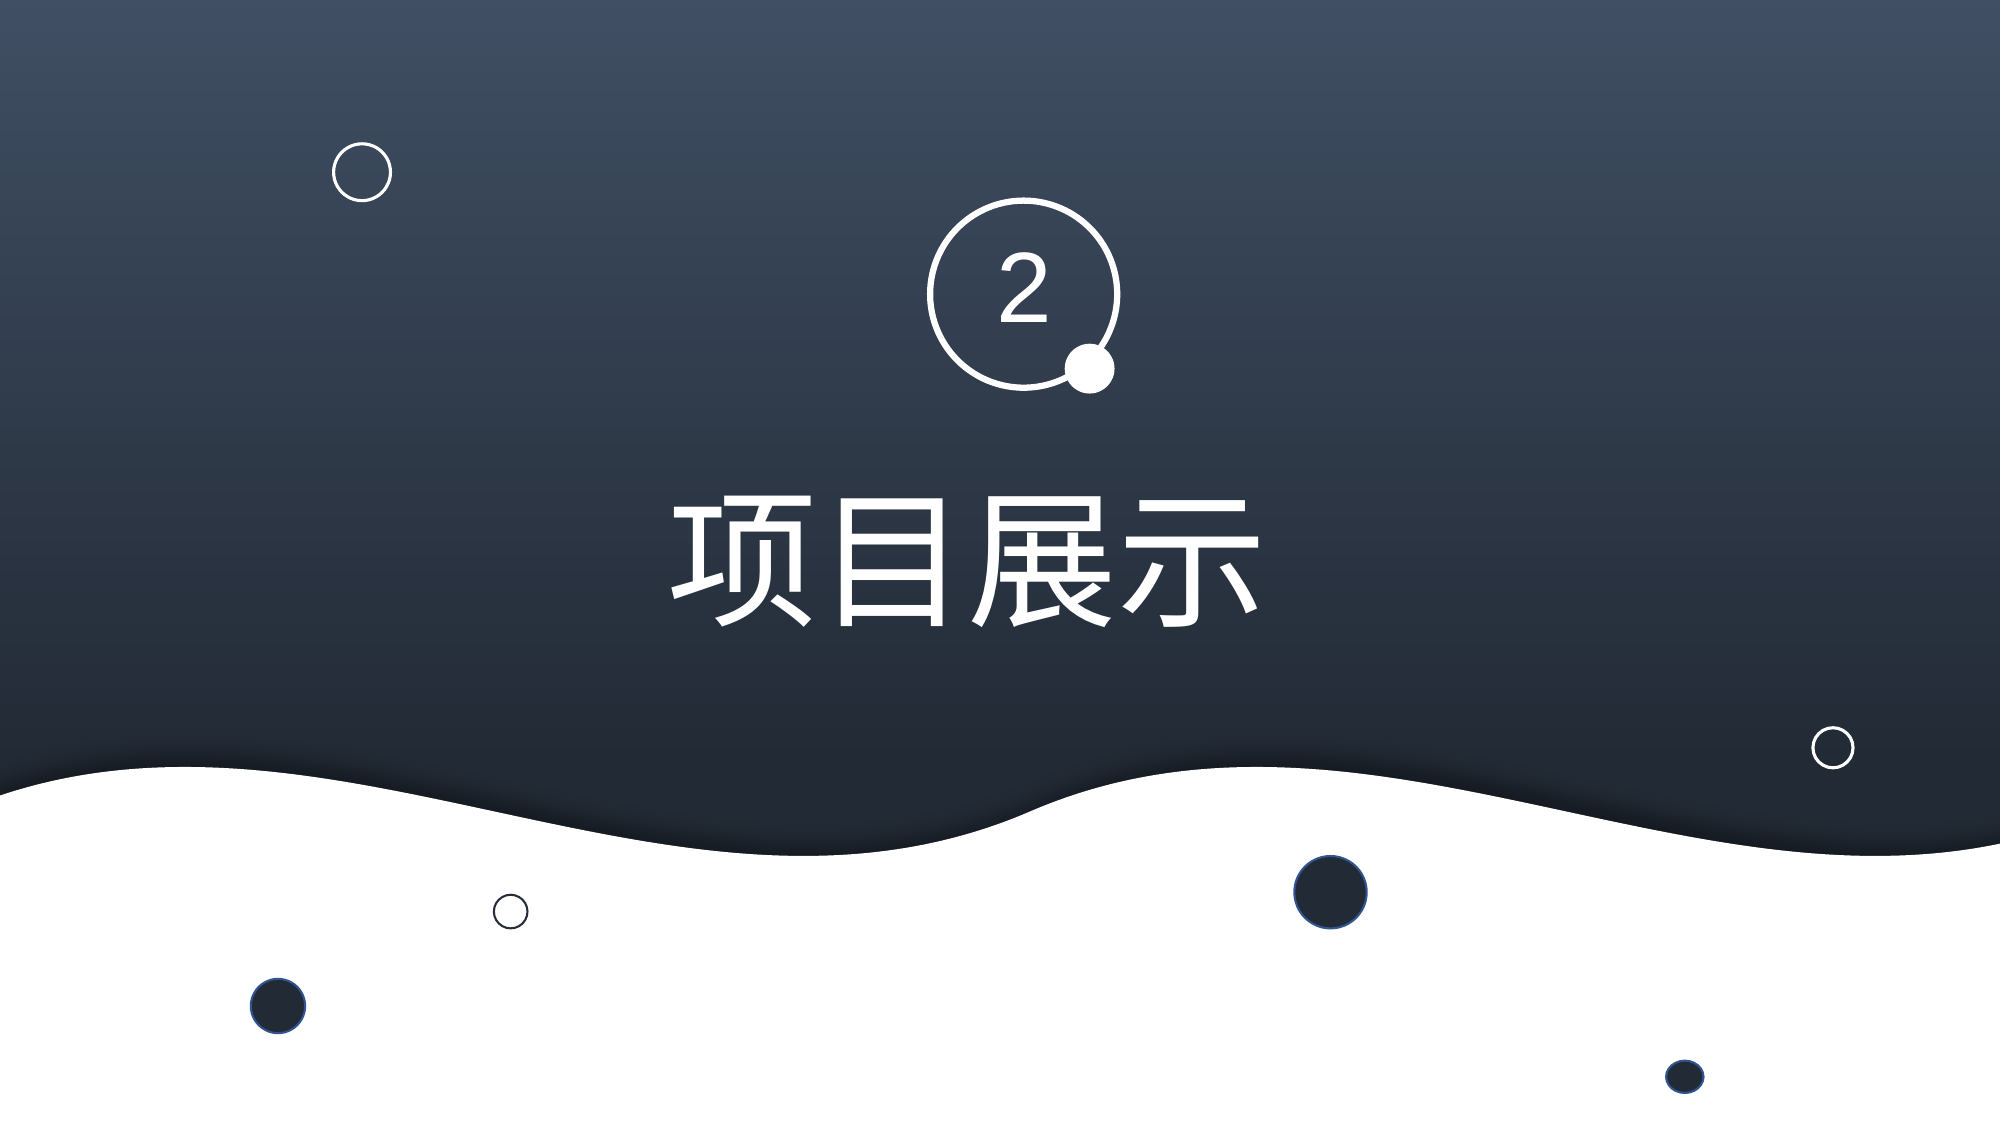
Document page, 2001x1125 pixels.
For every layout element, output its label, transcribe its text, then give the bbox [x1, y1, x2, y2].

text_box [0, 765, 2000, 1125]
text_box [1293, 854, 1368, 930]
text_box [1072, 388, 1107, 395]
text_box 项目展示 [652, 458, 1395, 653]
text_box [0, 0, 2000, 829]
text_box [930, 200, 1118, 388]
text_box [1811, 726, 1855, 769]
text_box [249, 977, 307, 1035]
text_box [492, 893, 529, 930]
text_box [1665, 1059, 1705, 1095]
text_box [332, 142, 392, 202]
